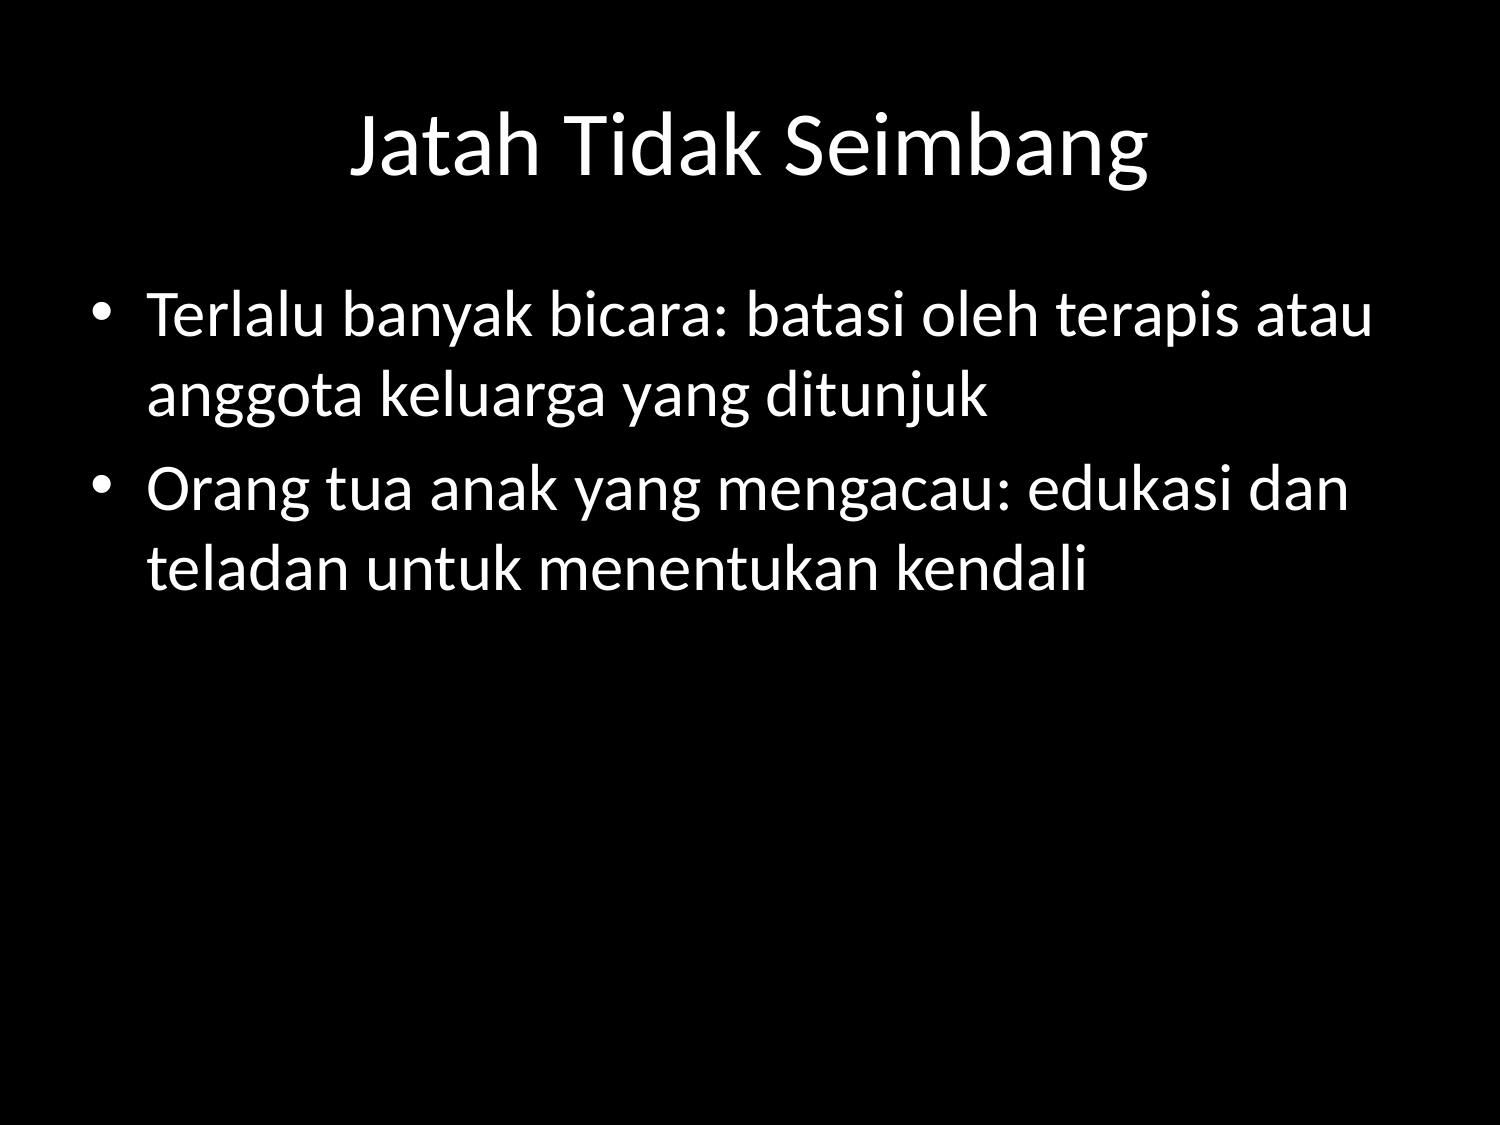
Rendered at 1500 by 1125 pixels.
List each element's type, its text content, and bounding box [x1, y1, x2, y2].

list Terlalu banyak bicara: batasi oleh terapis atau anggota keluarga yang ditunjuk Orang tua anak yang mengacau: edukasi dan teladan untuk menentukan kendali [75, 262, 1425, 1005]
title Jatah Tidak Seimbang [75, 45, 1425, 233]
